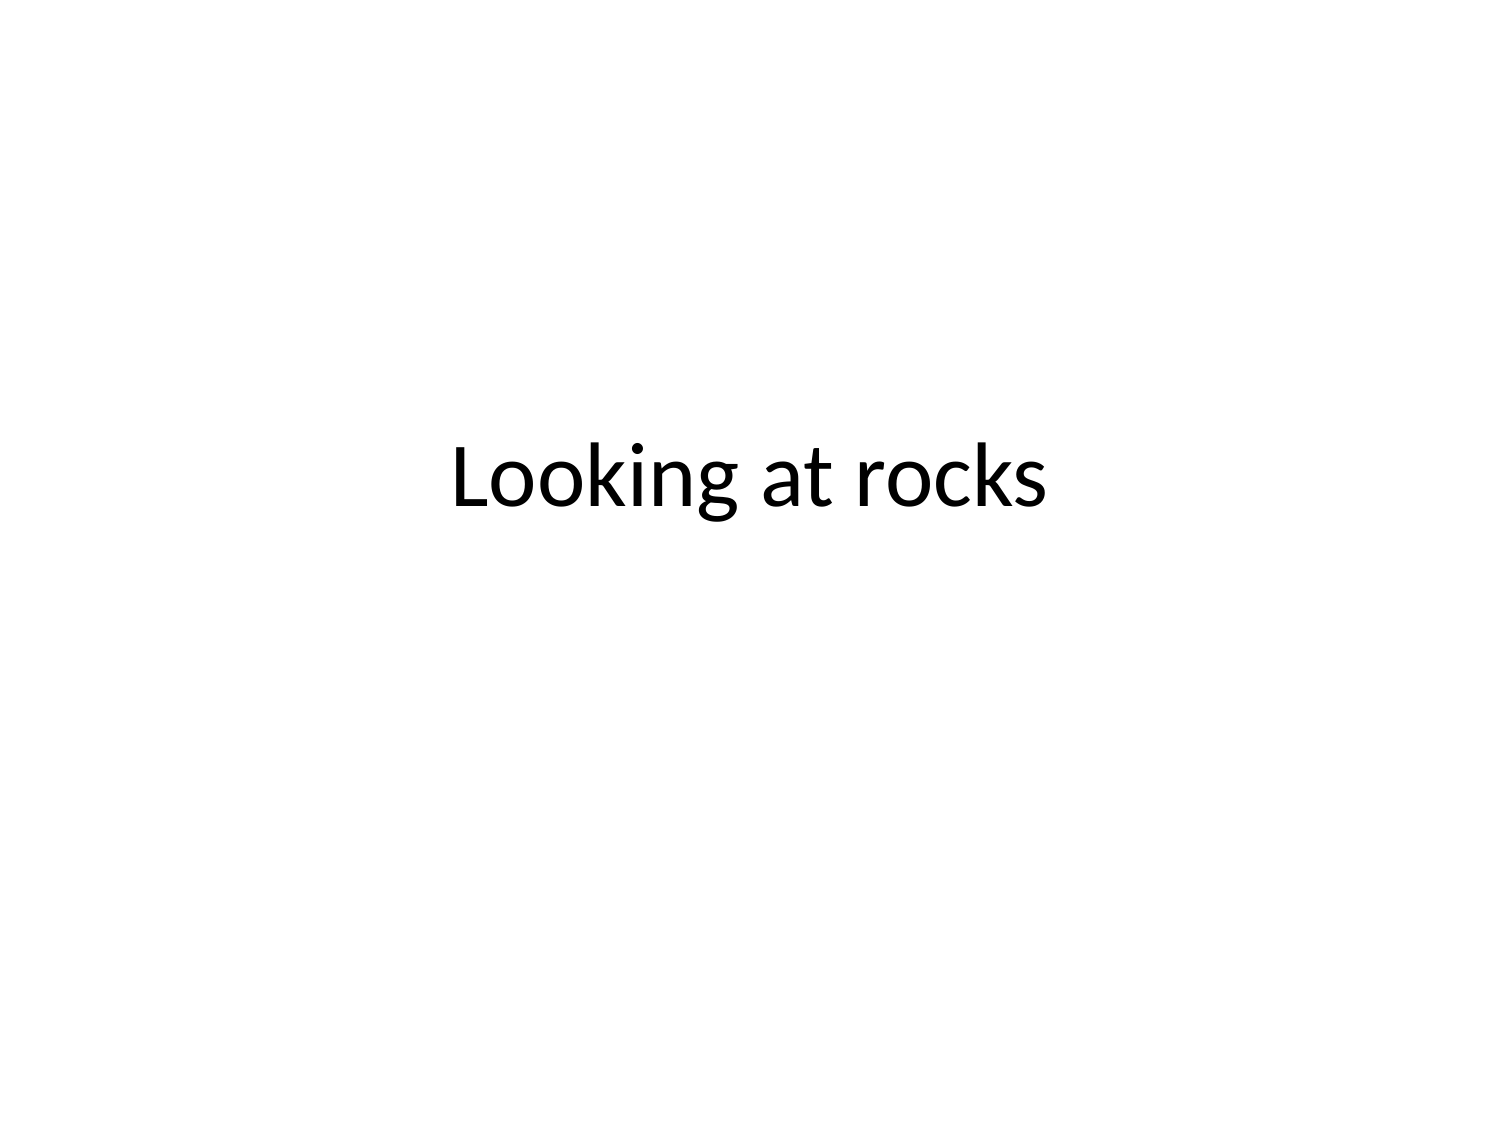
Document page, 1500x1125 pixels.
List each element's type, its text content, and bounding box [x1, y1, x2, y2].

title Looking at rocks [112, 349, 1388, 591]
